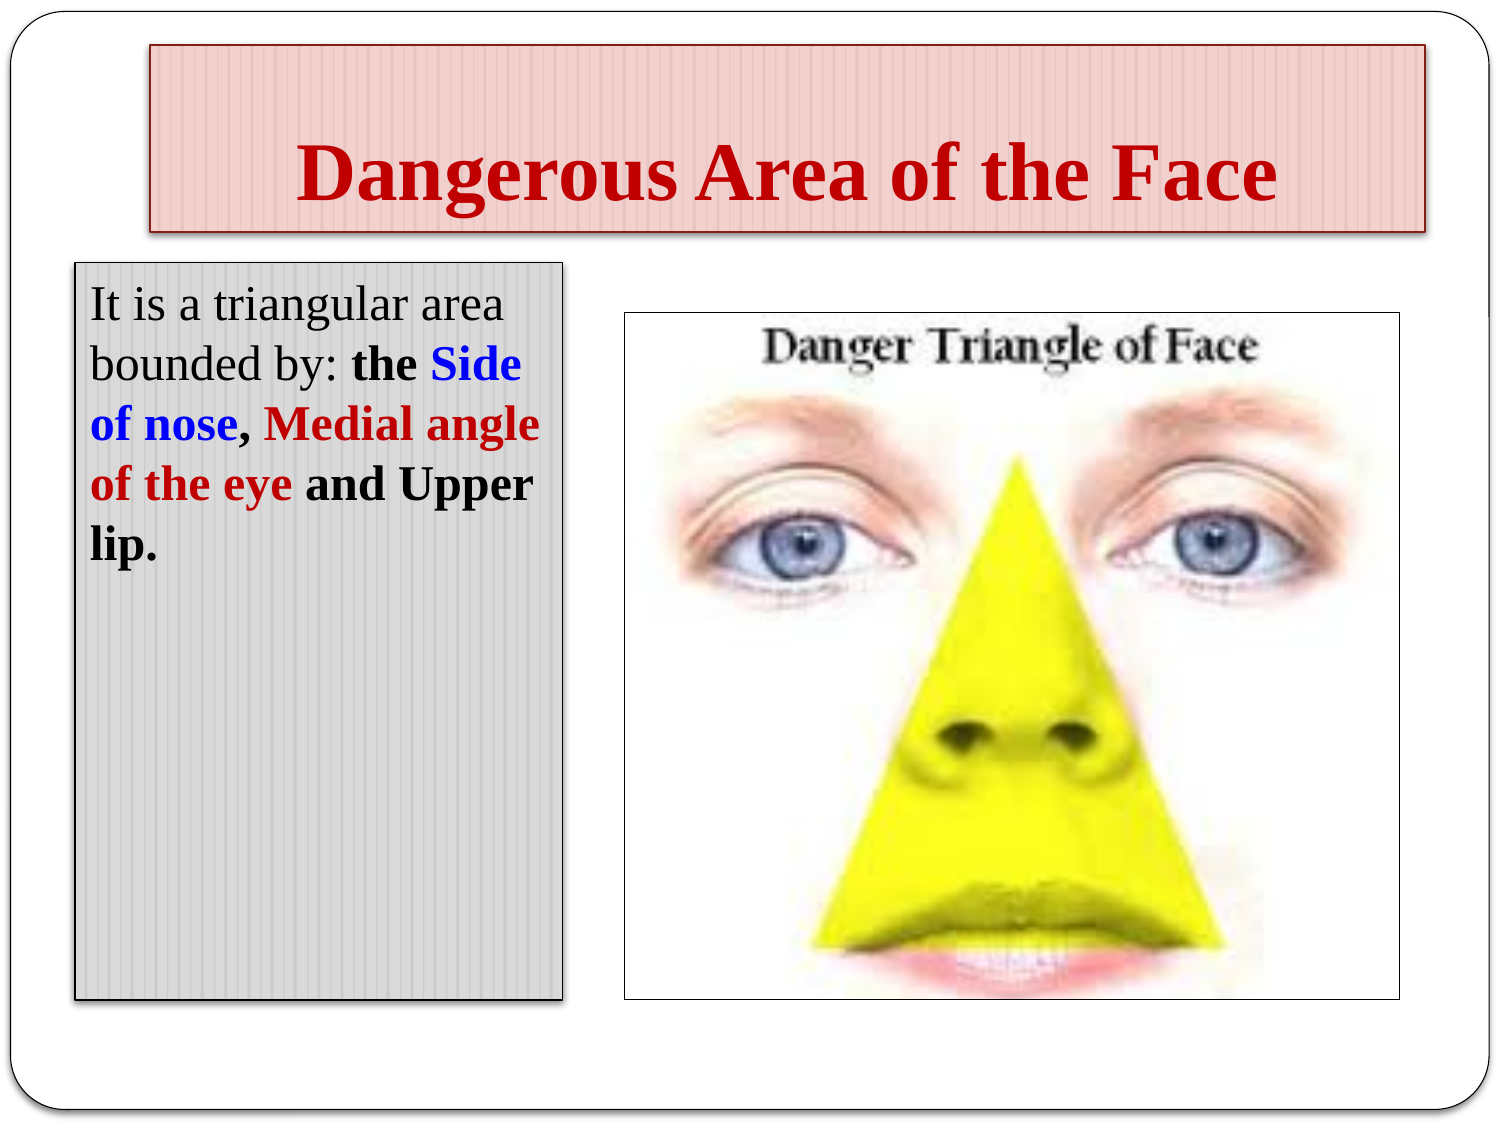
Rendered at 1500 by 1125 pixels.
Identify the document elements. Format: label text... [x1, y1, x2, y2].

title Dangerous Area of the Face [149, 44, 1426, 233]
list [624, 312, 1401, 1001]
list It is a triangular area bounded by: the Side of nose, Medial angle of the eye and Upper lip. [74, 262, 563, 1001]
